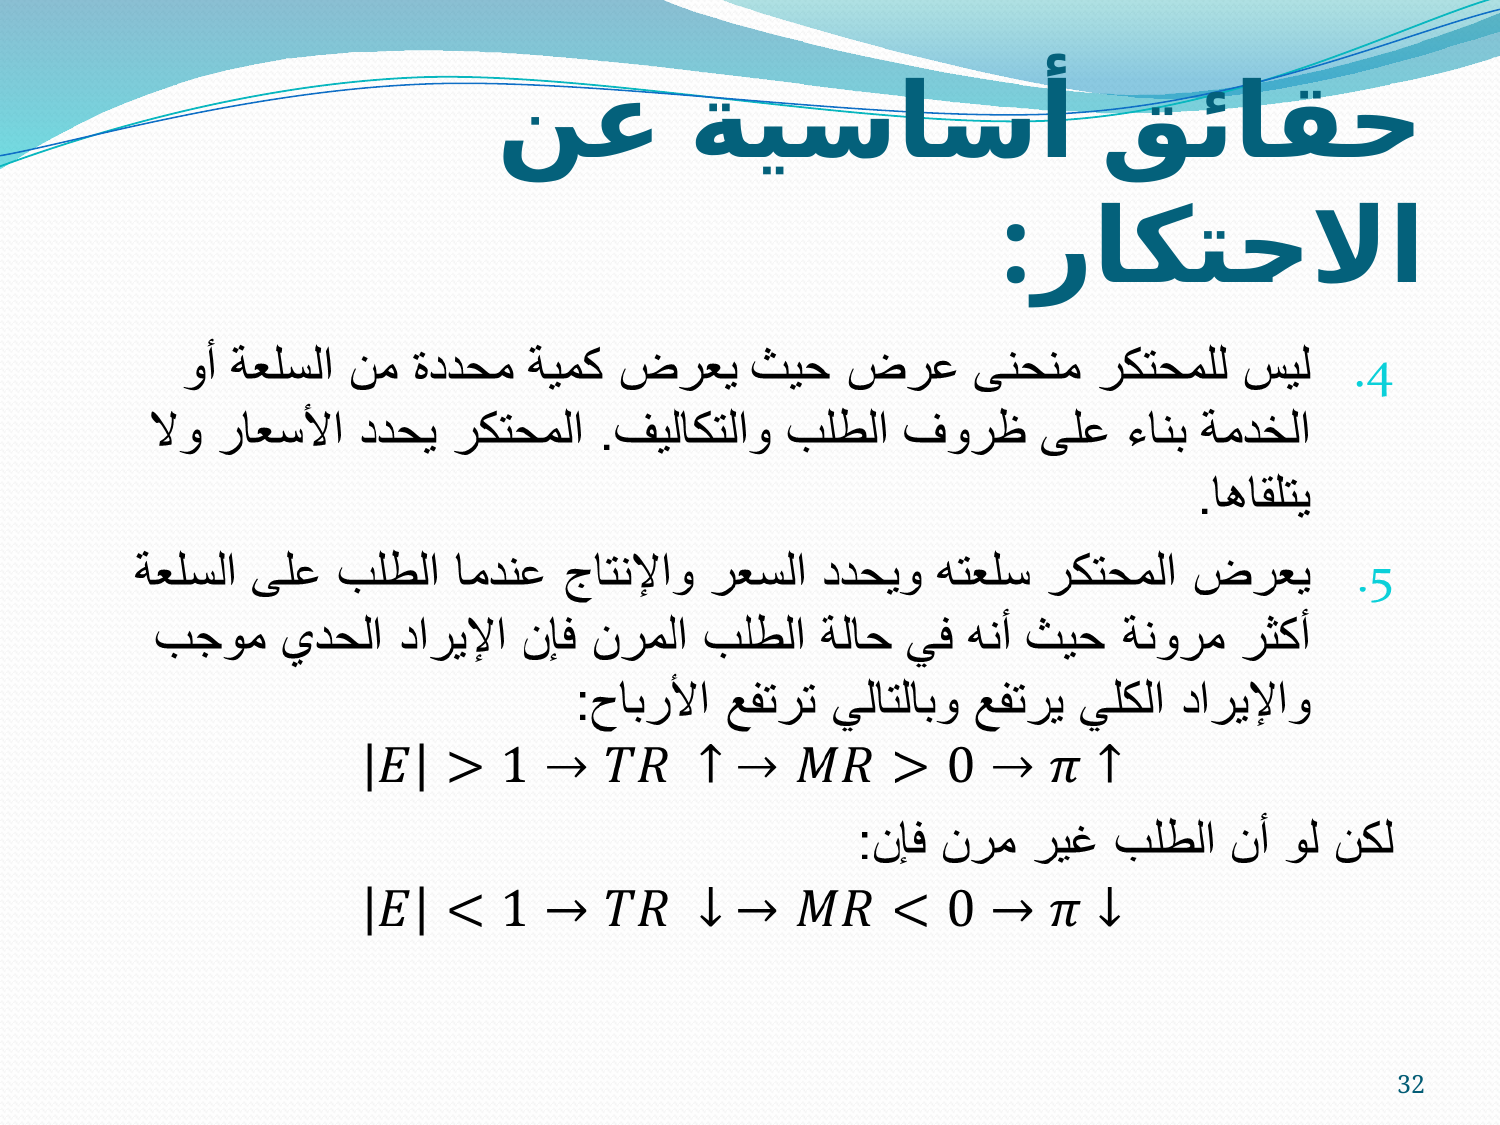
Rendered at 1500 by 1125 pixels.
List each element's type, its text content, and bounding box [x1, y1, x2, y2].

slide_number 32 [1299, 1042, 1425, 1103]
list [75, 317, 1425, 1038]
title حقائق أساسية عن الاحتكار: [75, 115, 1425, 303]
